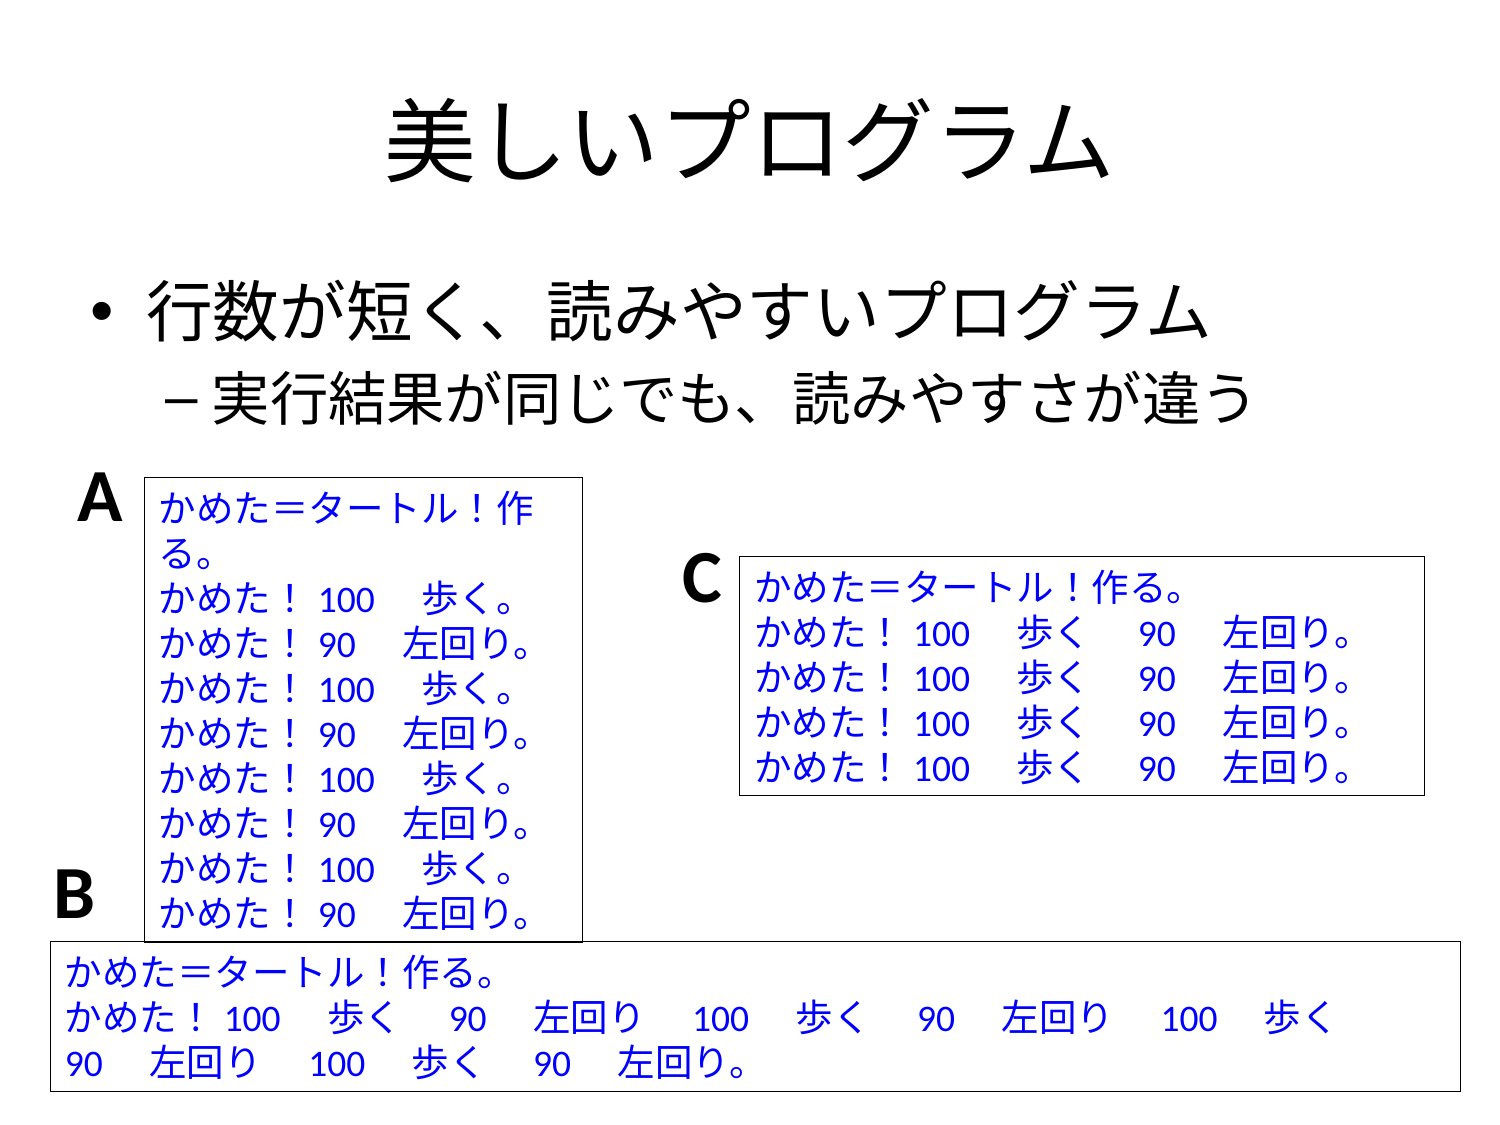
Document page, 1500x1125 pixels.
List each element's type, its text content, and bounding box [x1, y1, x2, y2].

text_box かめた＝タートル！作る。 かめた！100 歩く。 かめた！90 左回り。 かめた！100 歩く。 かめた！90 左回り。 かめた！100 歩く。 かめた！90 左回り。 かめた！100 歩く。 かめた！90 左回り。 [144, 477, 583, 941]
text_box B [38, 835, 103, 941]
list 行数が短く、読みやすいプログラム 実行結果が同じでも、読みやすさが違う [75, 262, 1425, 941]
text_box かめた＝タートル！作る。 かめた！100 歩く 90 左回り 100 歩く 90 左回り 100 歩く 90 左回り 100 歩く 90 左回り。 [50, 941, 1461, 1092]
text_box かめた＝タートル！作る。 かめた！100 歩く 90 左回り。 かめた！100 歩く 90 左回り。 かめた！100 歩く 90 左回り。 かめた！100 歩く 90 左回り。 [739, 556, 1425, 796]
title 美しいプログラム [75, 45, 1425, 233]
text_box A [62, 439, 127, 545]
text_box C [667, 519, 732, 625]
